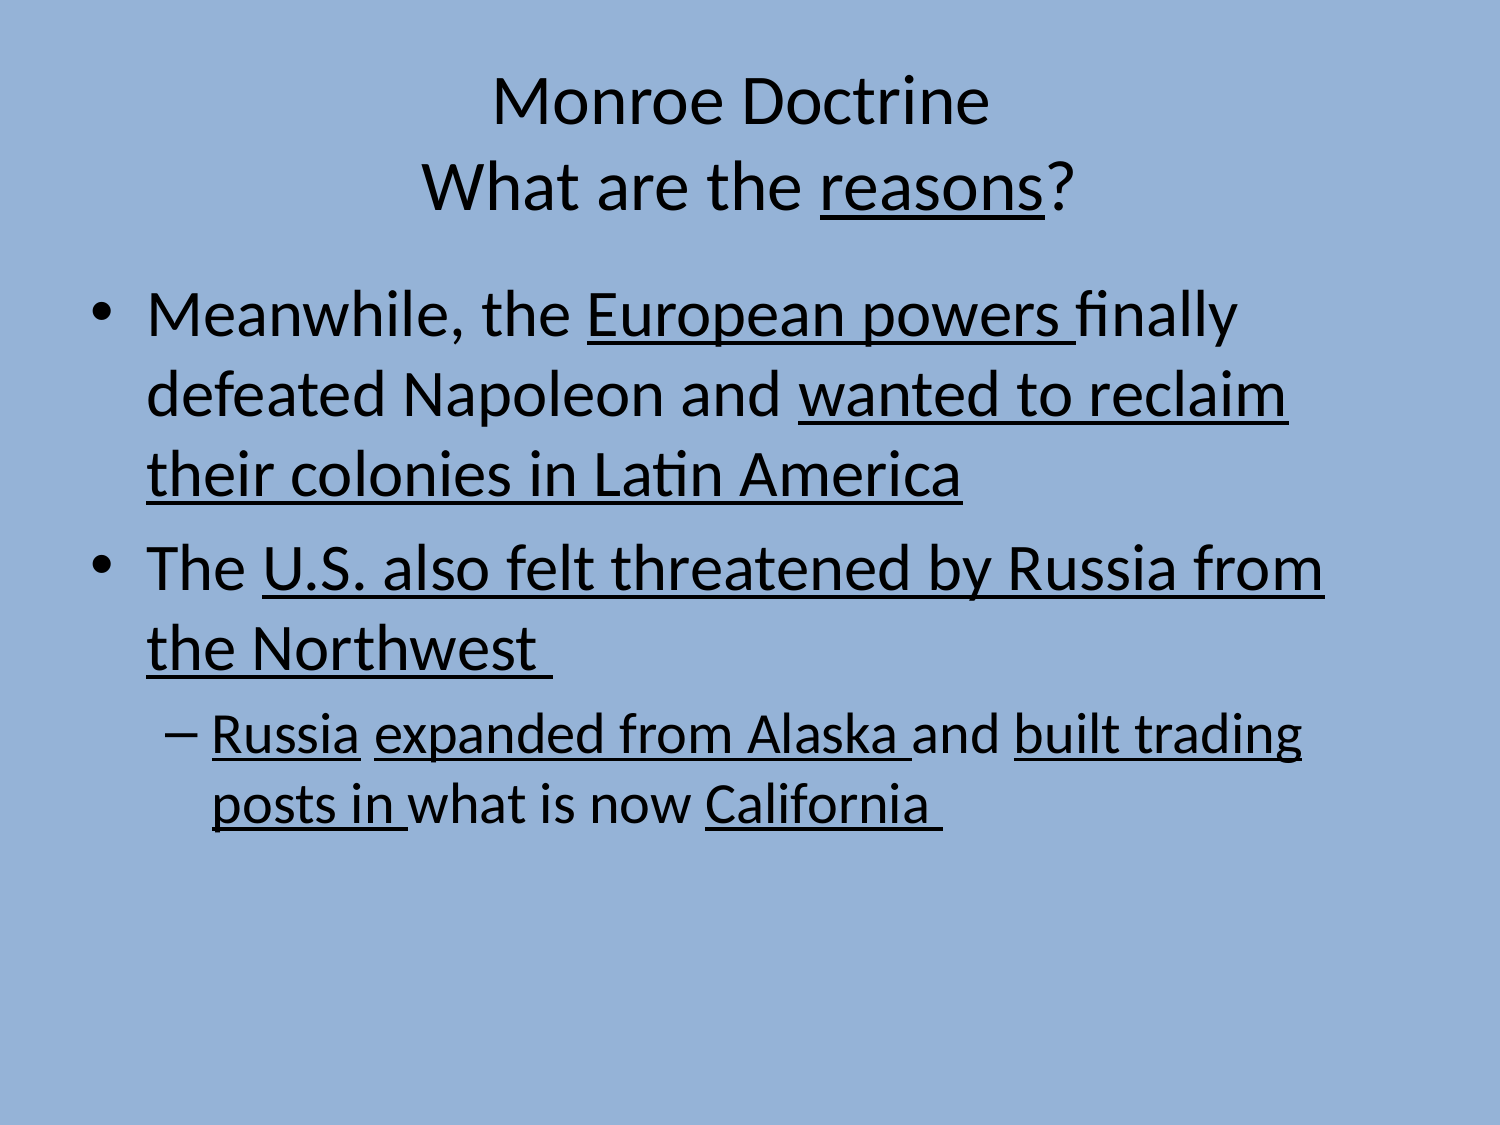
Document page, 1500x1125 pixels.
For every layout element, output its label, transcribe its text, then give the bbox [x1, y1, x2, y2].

list Meanwhile, the European powers finally defeated Napoleon and wanted to reclaim their colonies in Latin America The U.S. also felt threatened by Russia from the Northwest Russia expanded from Alaska and built trading posts in what is now California [75, 262, 1425, 1005]
title Monroe Doctrine What are the reasons? [75, 45, 1425, 233]
